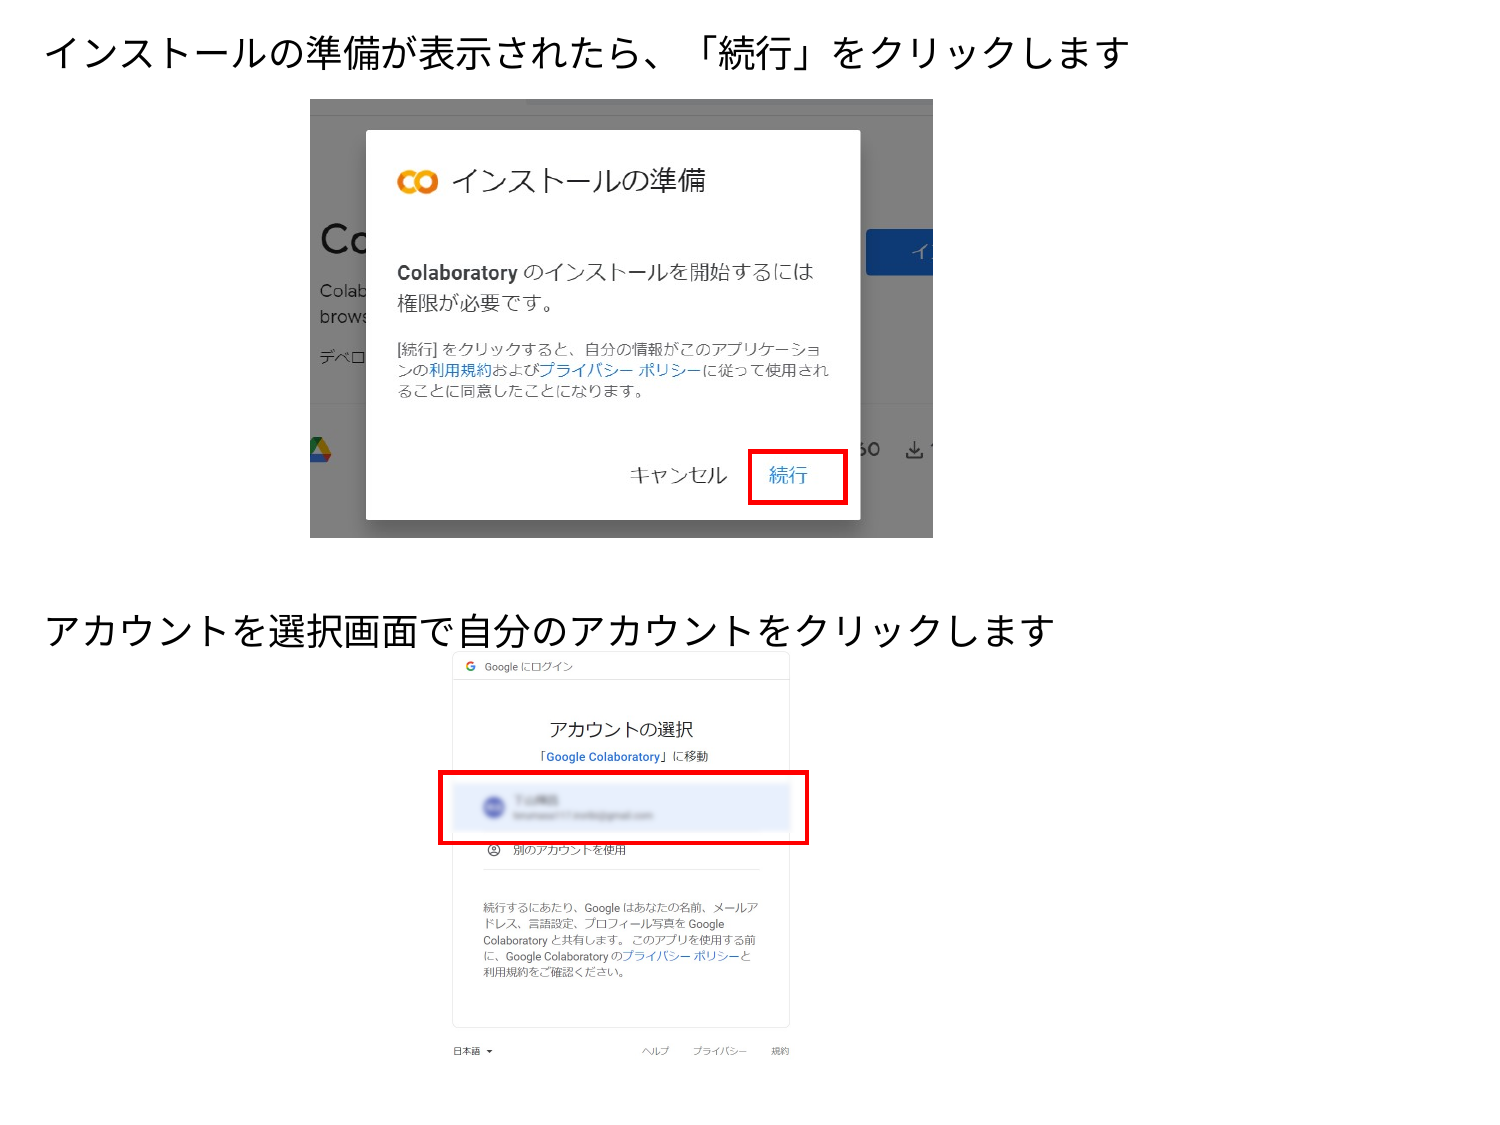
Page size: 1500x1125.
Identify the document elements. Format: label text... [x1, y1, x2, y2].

text_box アカウントを選択画面で自分のアカウントをクリックします [864, 600, 1241, 661]
text_box インストールの準備が表示されたら、「続行」をクリックします [29, 22, 1241, 82]
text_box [379, 587, 864, 1090]
text_box アカウントを選択画面で自分のアカウントをクリックします [29, 600, 379, 661]
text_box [310, 99, 933, 538]
